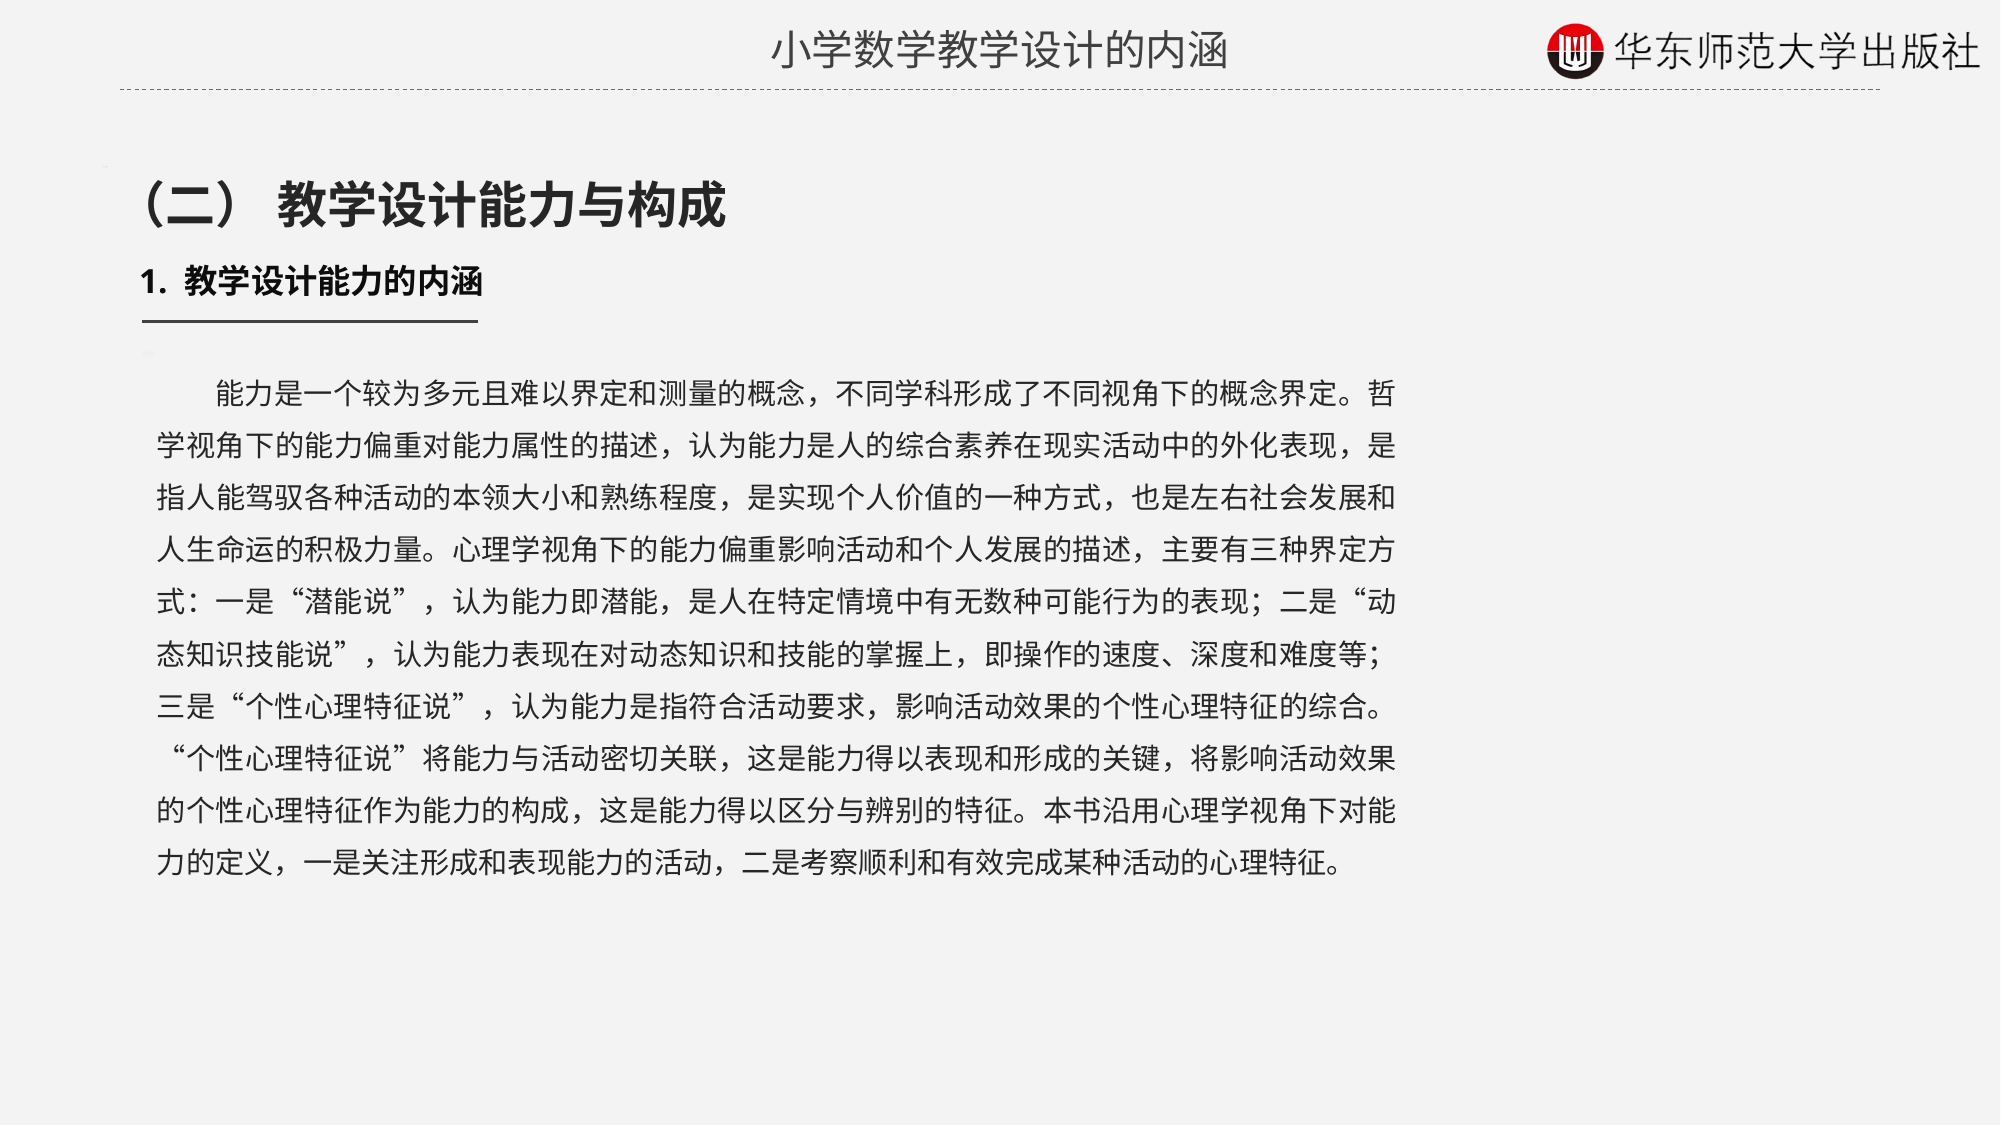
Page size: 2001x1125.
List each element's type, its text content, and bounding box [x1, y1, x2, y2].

text_box （二） 教学设计能力与构成 [101, 166, 806, 242]
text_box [1536, 13, 1989, 83]
text_box 能力是一个较为多元且难以界定和测量的概念，不同学科形成了不同视角下的概念界定。哲学视角下的能力偏重对能力属性的描述，认为能力是人的综合素养在现实活动中的外化表现，是指人能驾驭各种活动的本领大小和熟练程度，是实现个人价值的一种方式，也是左右社会发展和人生命运的积极力量。心理学视角下的能力偏重影响活动和个人发展的描述，主要有三种界定方式：一是“潜能说”，认为能力即潜能，是人在特定情境中有无数种可能行为的表现；二是“动态知识技能说”，认为能力表现在对动态知识和技能的掌握上，即操作的速度、深度和难度等；三是“个性心理特征说”，认为能力是指符合活动要求，影响活动效果的个性心理特征的综合。“个性心理特征说”将能力与活动密切关联，这是能力得以表现和形成的关键，将影响活动效果的个性心理特征作为能力的构成，这是能力得以区分与辨别的特征。本书沿用心理学视角下对能力的定义，一是关注形成和表现能力的活动，二是考察顺利和有效完成某种活动的心理特征。 [142, 350, 1412, 887]
text_box 1. 教学设计能力的内涵 [124, 253, 807, 308]
text_box 小学数学教学设计的内涵 [680, 23, 1320, 74]
